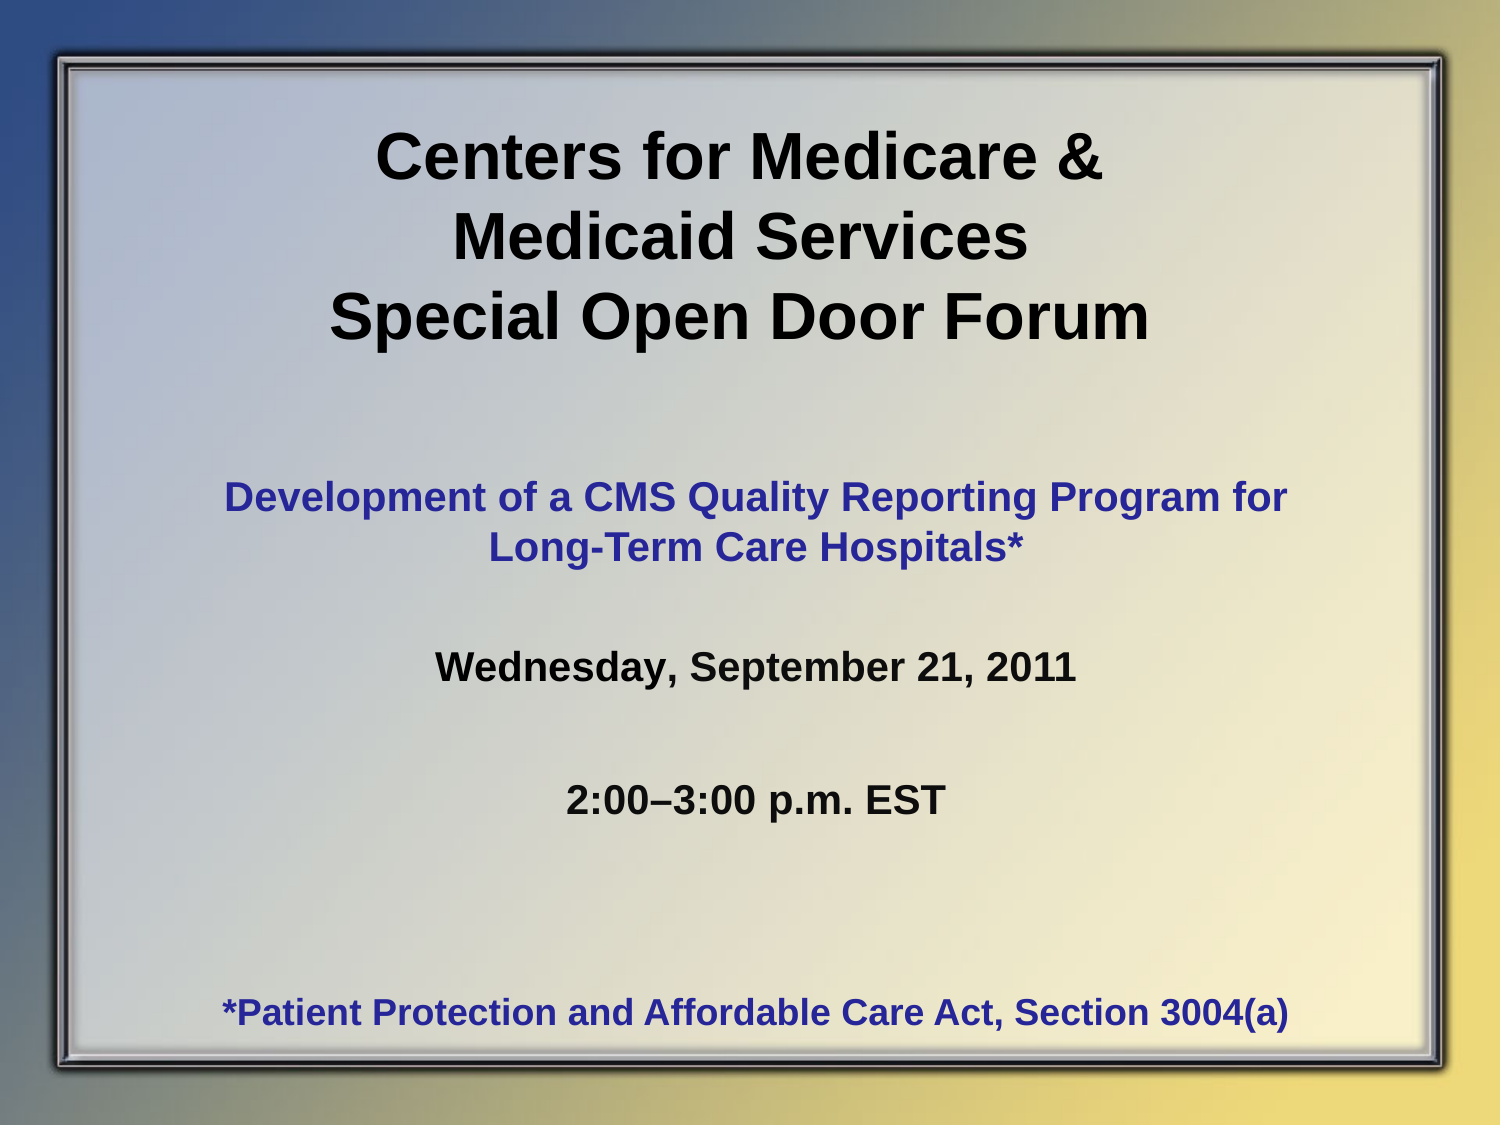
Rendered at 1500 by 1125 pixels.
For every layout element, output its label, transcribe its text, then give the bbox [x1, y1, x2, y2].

title Centers for Medicare & Medicaid Services Special Open Door Forum [112, 112, 1388, 354]
picture [0, 0, 1500, 1125]
subtitle Development of a CMS Quality Reporting Program for Long-Term Care Hospitals* Wednesday, September 21, 2011 2:00–3:00 p.m. EST *Patient Protection and Affordable Care Act, Section 3004(a) [187, 462, 1326, 1026]
